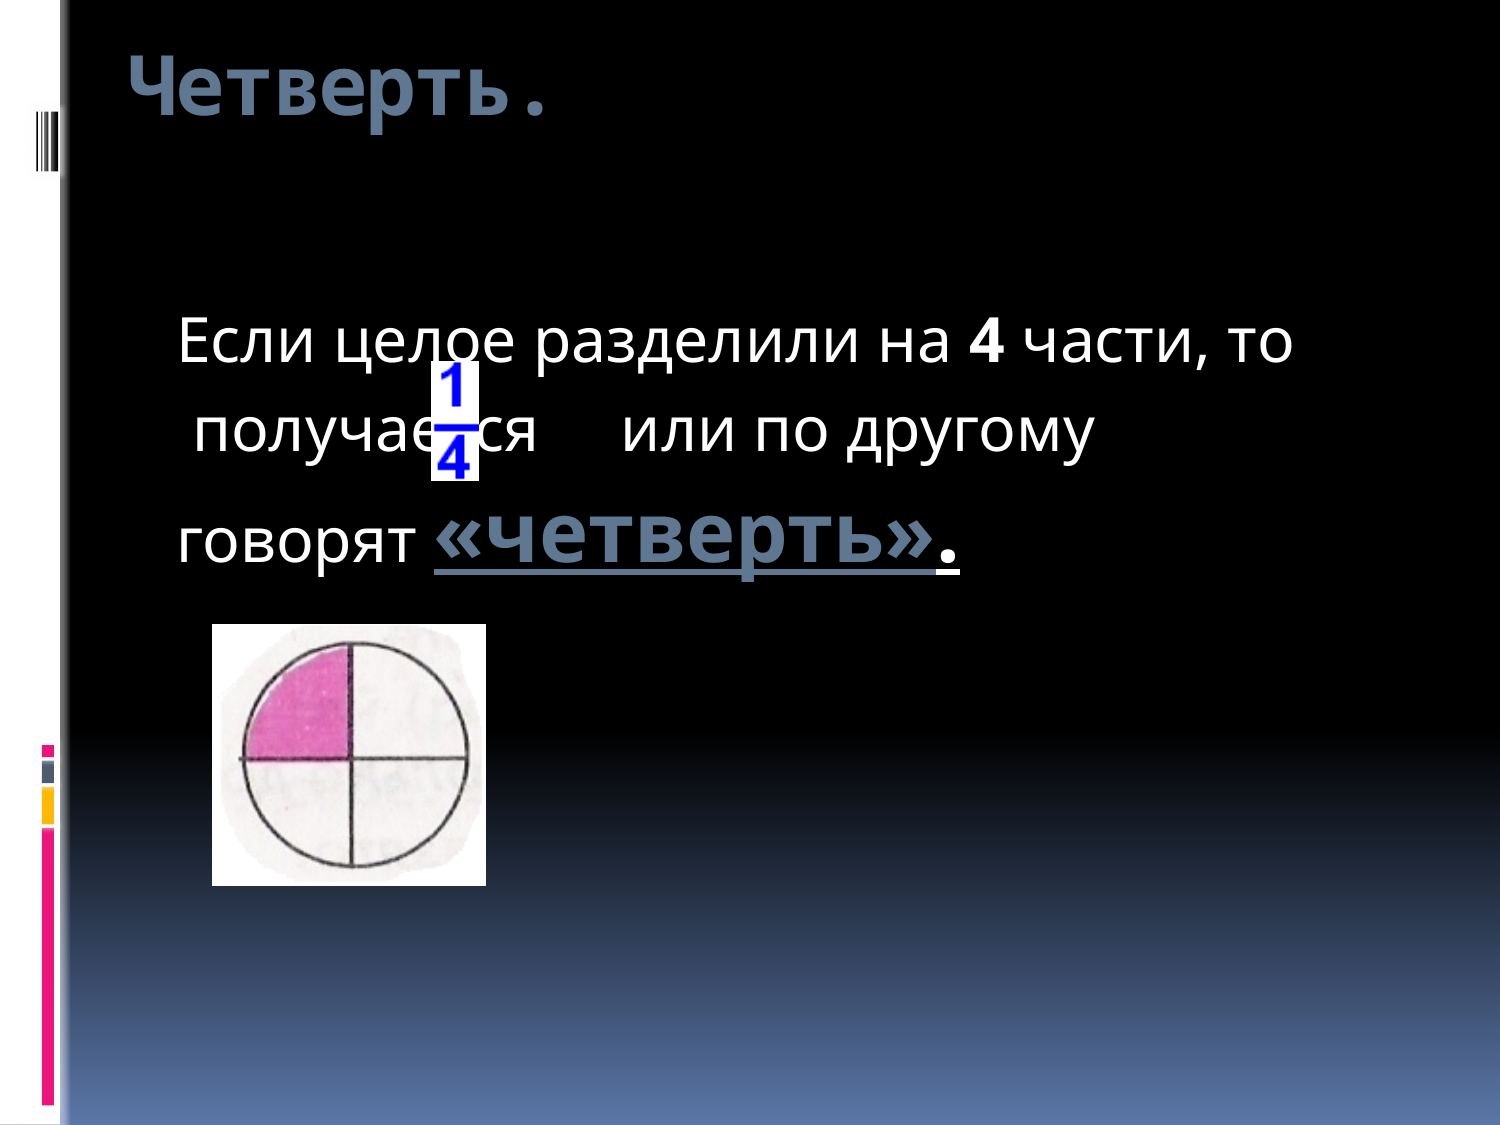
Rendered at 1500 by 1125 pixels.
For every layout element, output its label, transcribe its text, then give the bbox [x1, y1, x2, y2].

picture [211, 624, 487, 886]
picture [430, 361, 479, 481]
list Если целое разделили на 4 части, то получается или по другому говорят «четверть». [150, 292, 1425, 1043]
title Четверть. [112, 24, 1240, 238]
